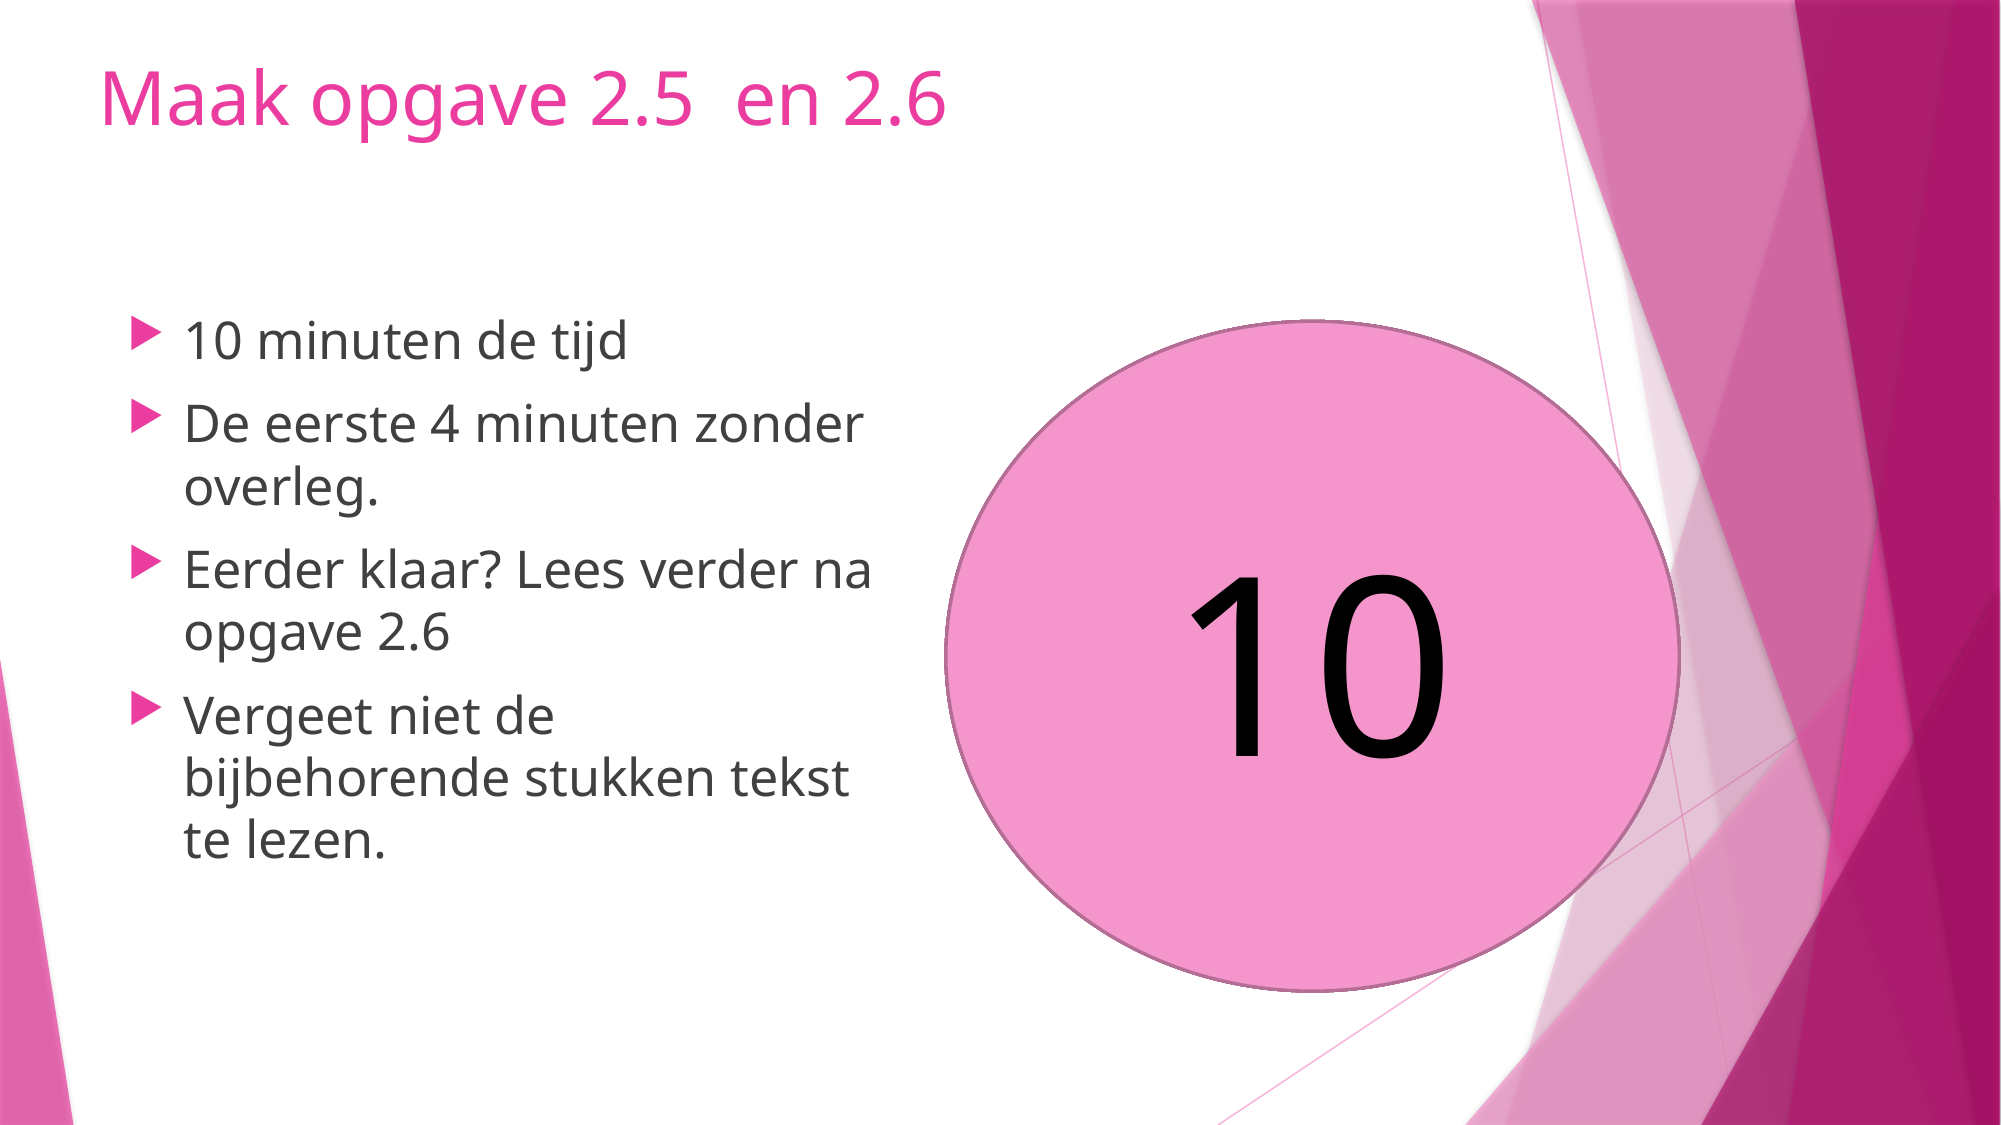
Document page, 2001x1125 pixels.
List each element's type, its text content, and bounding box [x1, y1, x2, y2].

title Maak opgave 2.5 en 2.6 [83, 42, 1494, 260]
list 10 minuten de tijd De eerste 4 minuten zonder overleg. Eerder klaar? Lees verder na opgave 2.6 Vergeet niet de bijbehorende stukken tekst te lezen. [112, 299, 896, 992]
text_box 10 [944, 319, 1681, 993]
